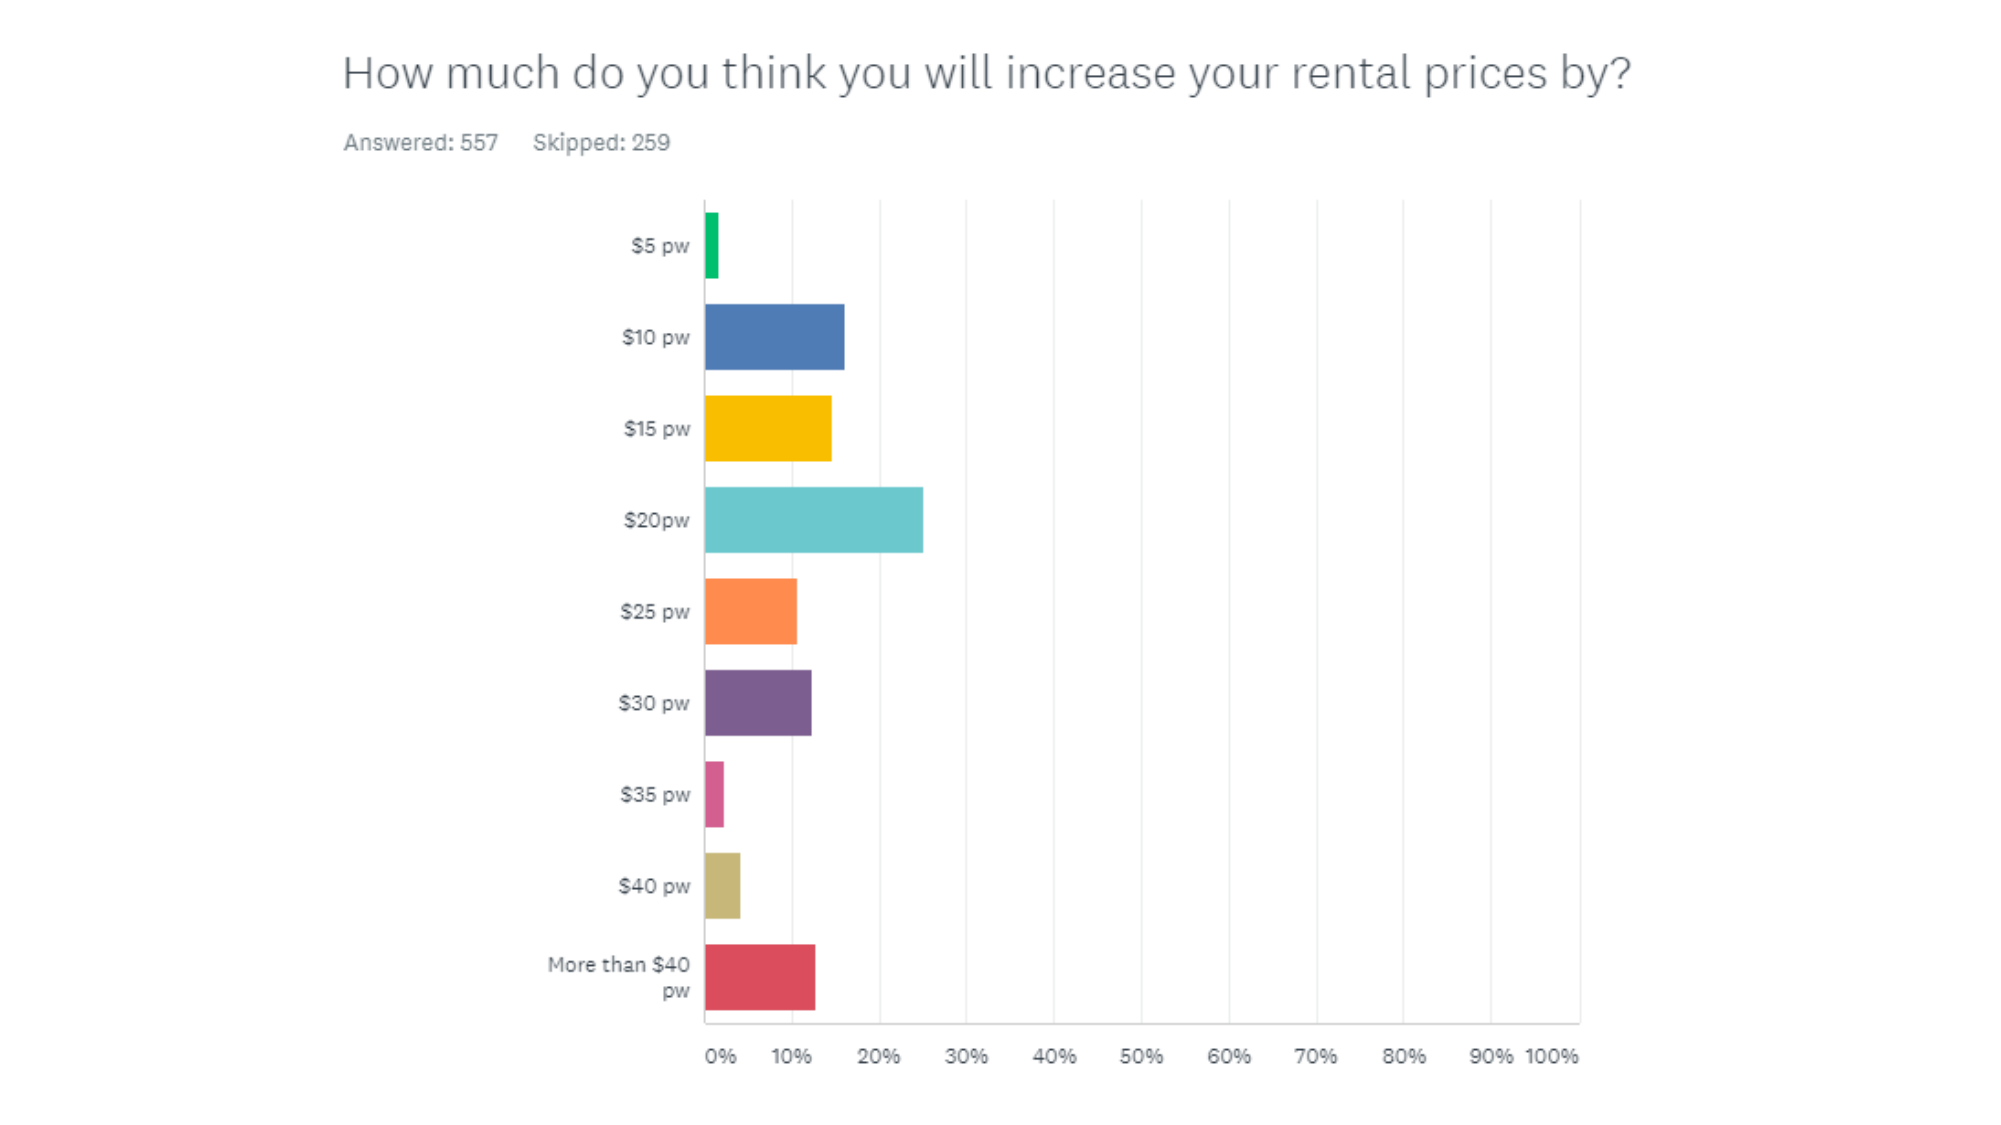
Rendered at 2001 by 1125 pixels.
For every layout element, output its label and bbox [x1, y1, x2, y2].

picture [326, 42, 1668, 1093]
